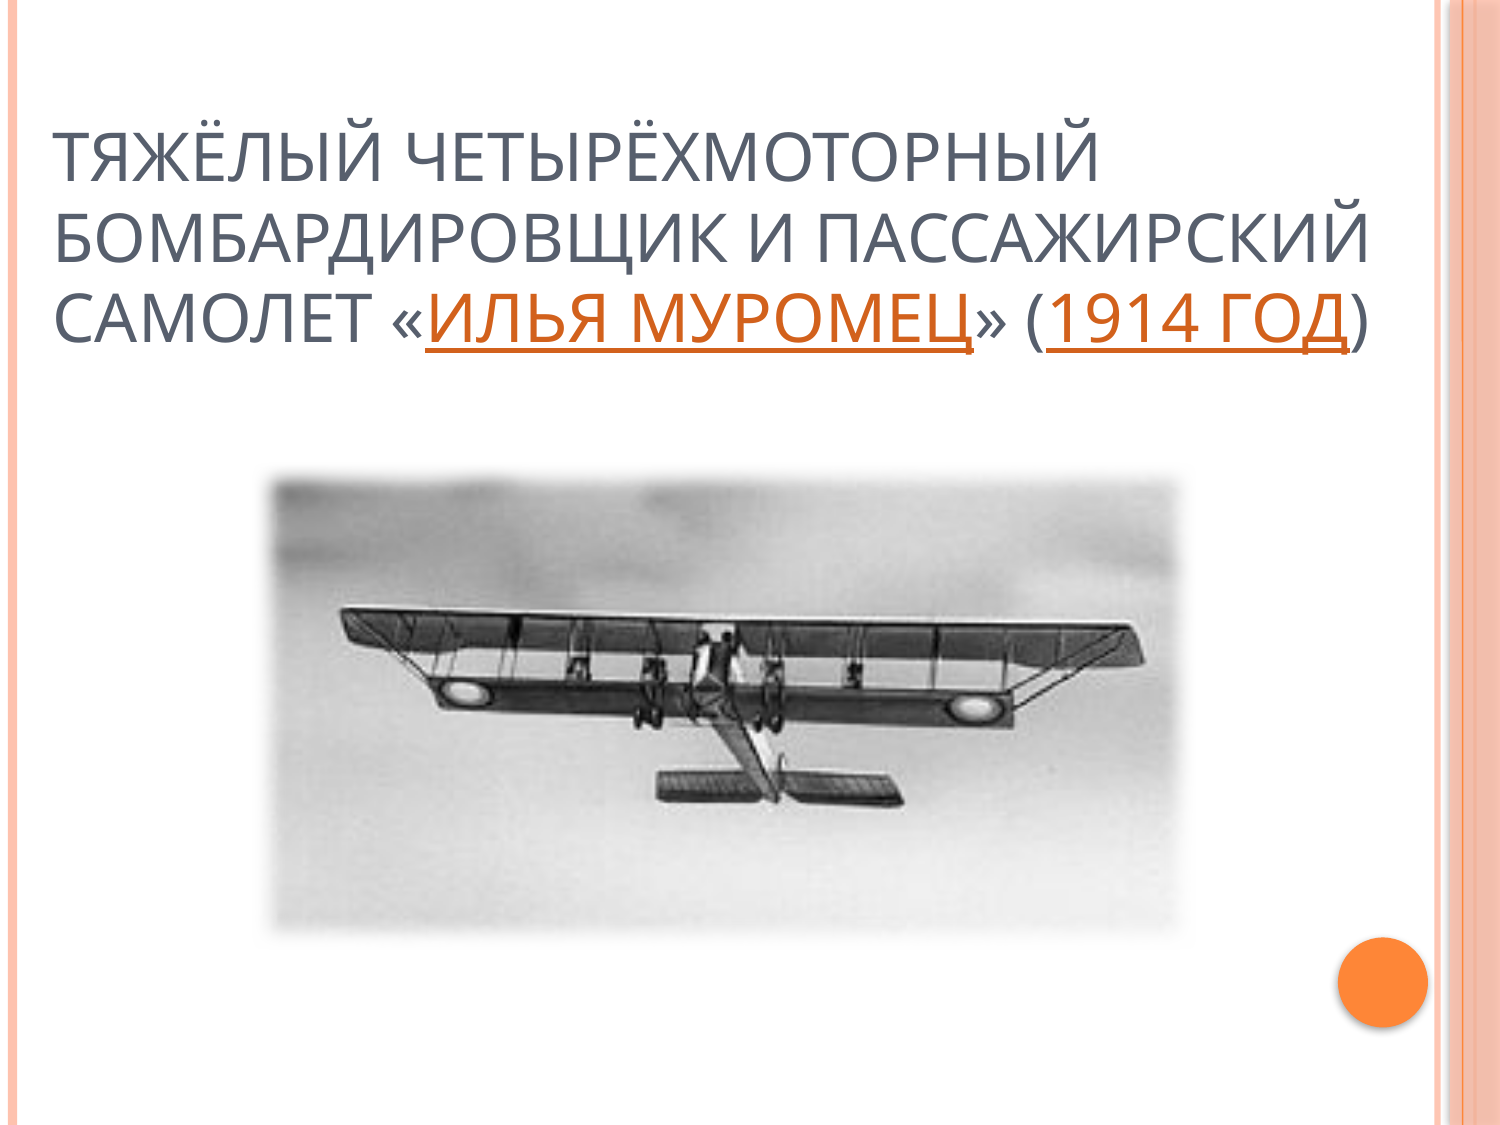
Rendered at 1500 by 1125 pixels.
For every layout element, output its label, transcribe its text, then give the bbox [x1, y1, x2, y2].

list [251, 461, 1197, 951]
title Тяжёлый четырёхмоторный бомбардировщик и пассажирский самолет «Илья Муромец» (1914 год) [37, 50, 1438, 375]
